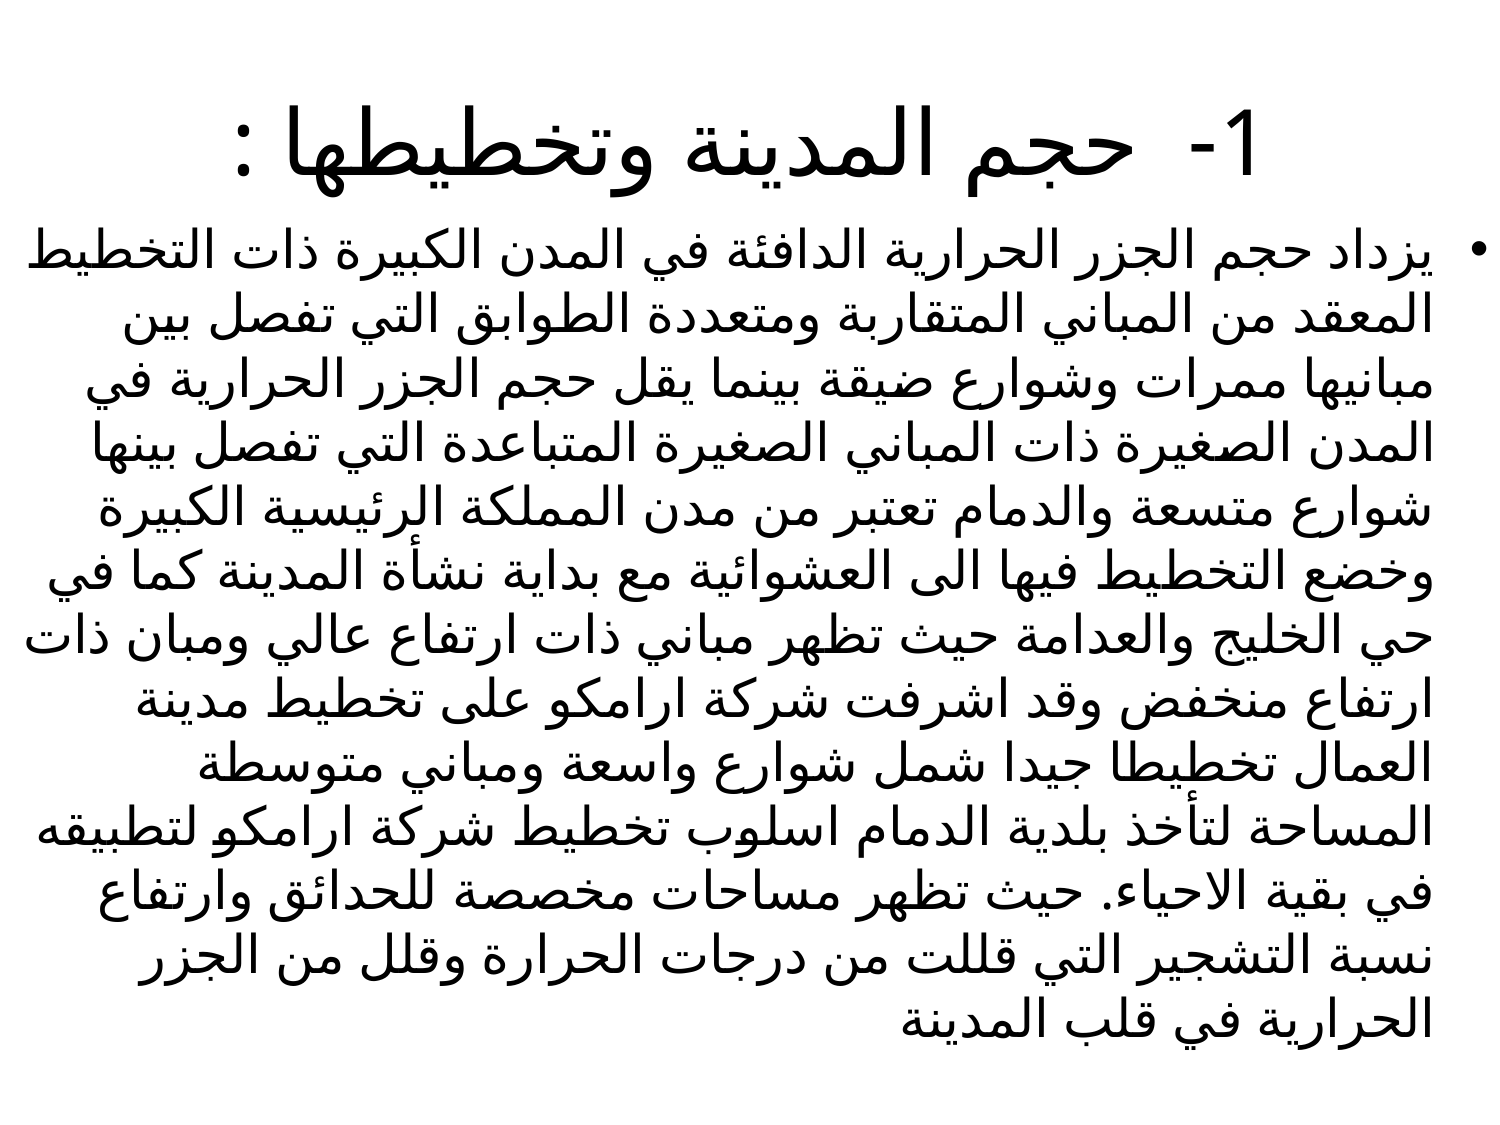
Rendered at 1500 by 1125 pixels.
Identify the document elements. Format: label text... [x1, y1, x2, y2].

title 1- حجم المدينة وتخطيطها : [75, 45, 1425, 208]
list يزداد حجم الجزر الحرارية الدافئة في المدن الكبيرة ذات التخطيط المعقد من المباني المتقاربة ومتعددة الطوابق التي تفصل بين مبانيها ممرات وشوارع ضيقة بينما يقل حجم الجزر الحرارية في المدن الصغيرة ذات المباني الصغيرة المتباعدة التي تفصل بينها شوارع متسعة والدمام تعتبر من مدن المملكة الرئيسية الكبيرة وخضع التخطيط فيها الى العشوائية مع بداية نشأة المدينة كما في حي الخليج والعدامة حيث تظهر مباني ذات ارتفاع عالي ومبان ذات ارتفاع منخفض وقد اشرفت شركة ارامكو على تخطيط مدينة العمال تخطيطا جيدا شمل شوارع واسعة ومباني متوسطة المساحة لتأخذ بلدية الدمام اسلوب تخطيط شركة ارامكو لتطبيقه في بقية الاحياء. حيث تظهر مساحات مخصصة للحدائق وارتفاع نسبة التشجير التي قللت من درجات الحرارة وقلل من الجزر الحرارية في قلب المدينة [0, 208, 1500, 1059]
